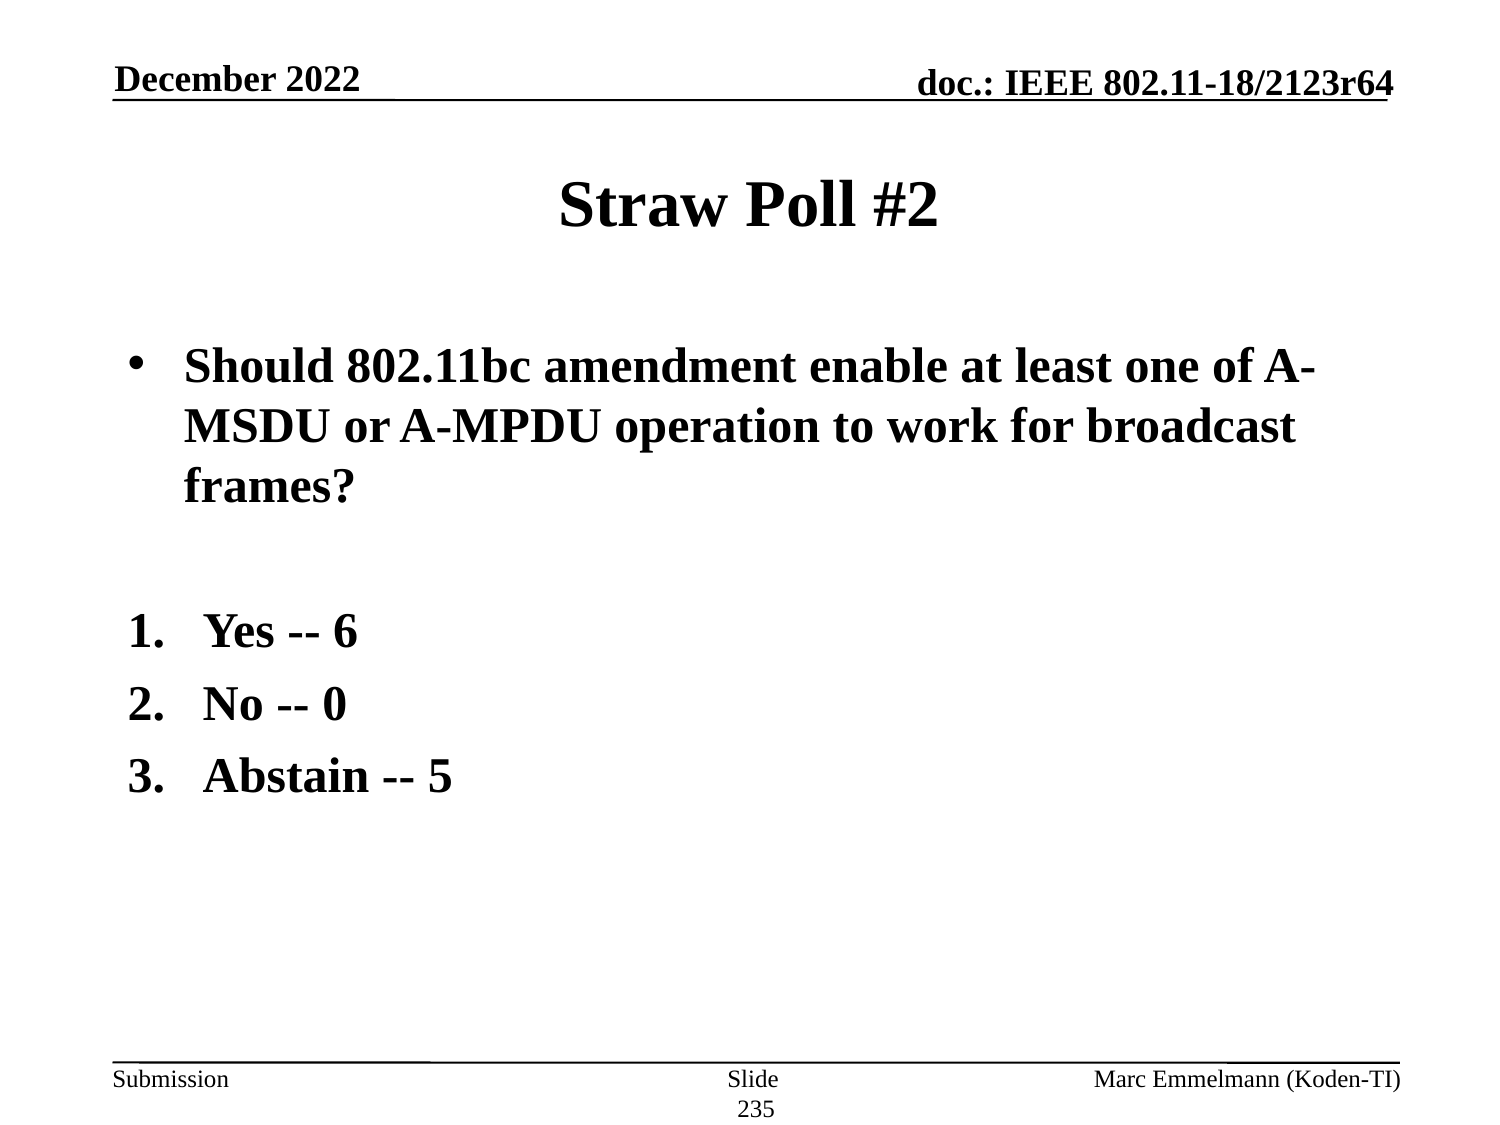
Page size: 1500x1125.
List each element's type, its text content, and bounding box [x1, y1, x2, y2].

footer Marc Emmelmann (Koden-TI) [878, 1061, 1402, 1093]
title Straw Poll #2 [112, 112, 1388, 288]
slide_number Slide 235 [712, 1061, 800, 1123]
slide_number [114, 54, 423, 100]
list Should 802.11bc amendment enable at least one of A-MSDU or A-MPDU operation to work for broadcast frames? Yes -- 6 No -- 0 Abstain -- 5 [112, 324, 1388, 1000]
